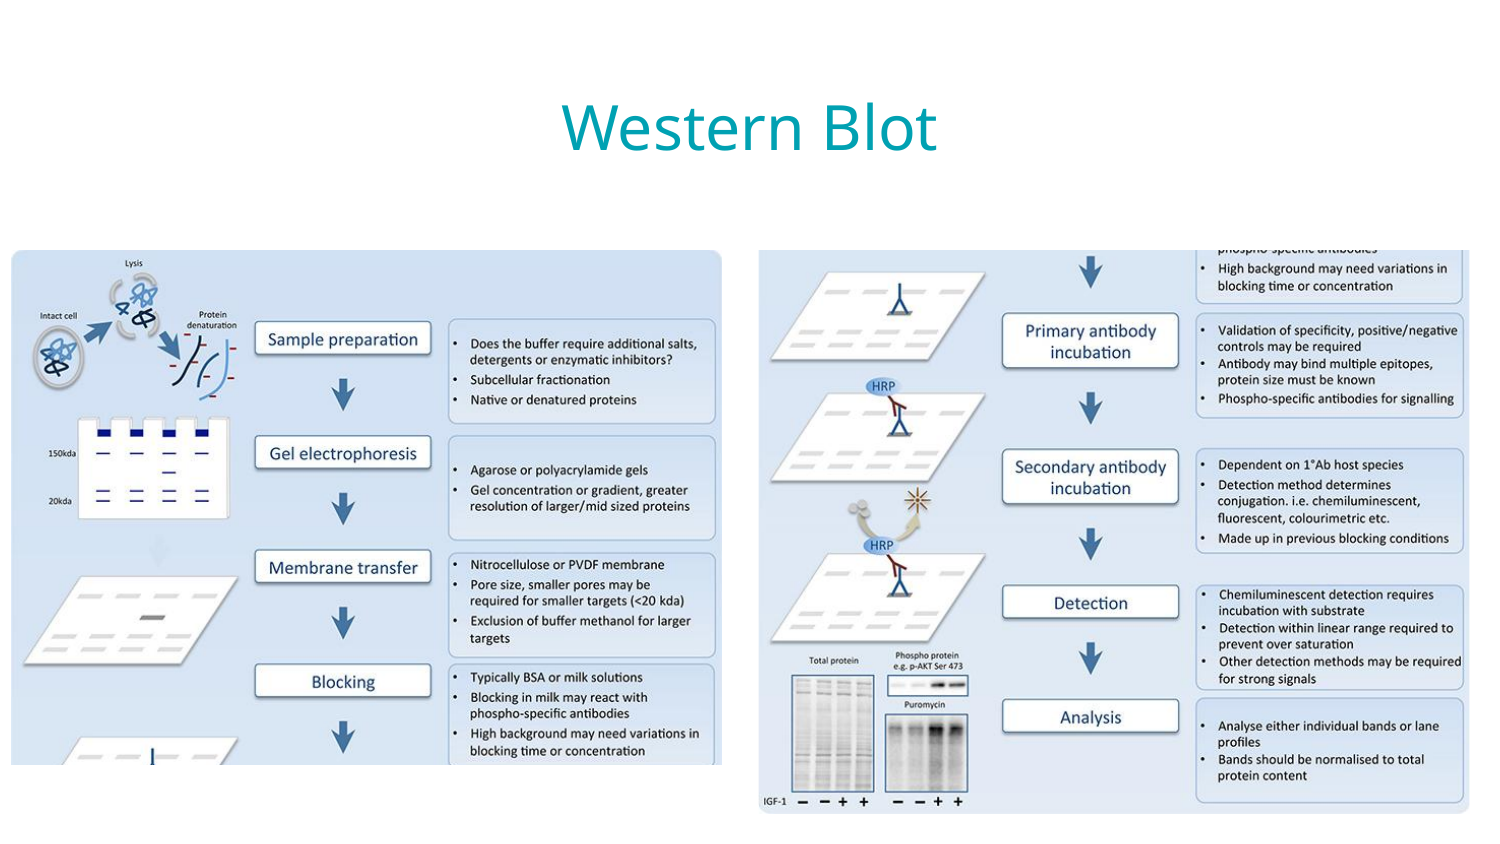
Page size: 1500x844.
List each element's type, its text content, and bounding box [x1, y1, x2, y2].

title Western Blot [51, 72, 1449, 167]
picture [758, 249, 1470, 814]
picture [10, 249, 723, 765]
